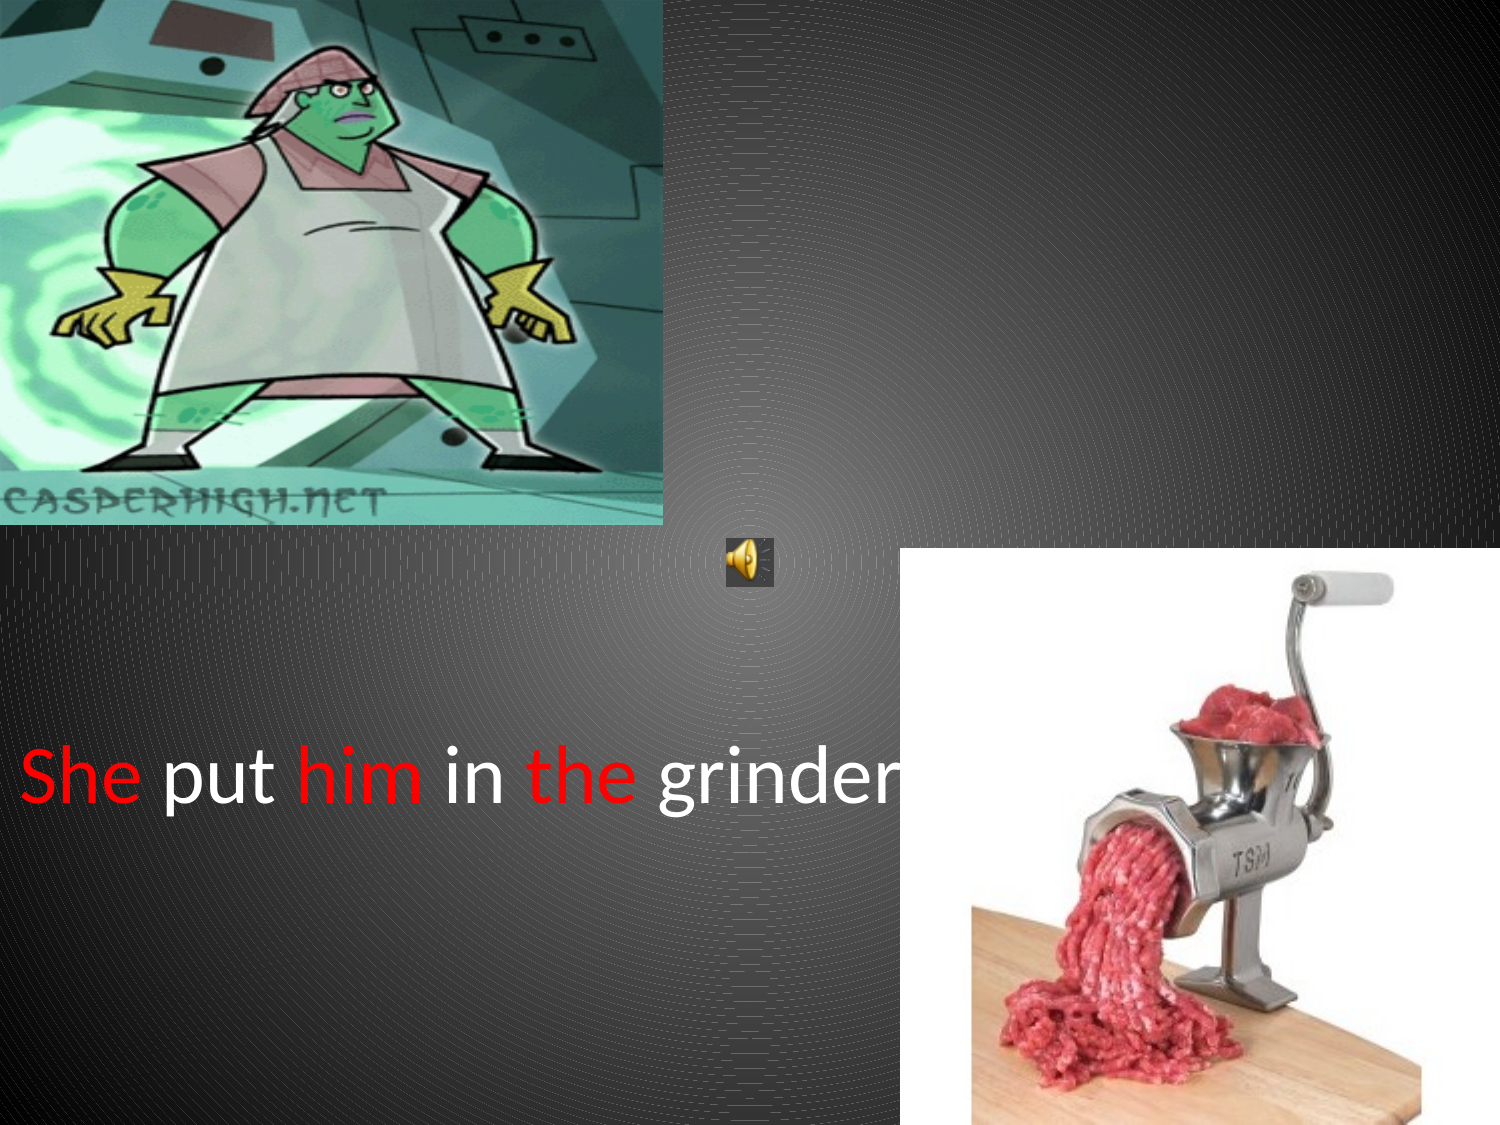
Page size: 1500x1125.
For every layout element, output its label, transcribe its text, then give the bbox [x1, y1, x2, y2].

text_box She put him in the grinder [4, 712, 890, 828]
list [0, 0, 663, 526]
picture [899, 547, 1500, 1125]
picture [724, 537, 776, 588]
